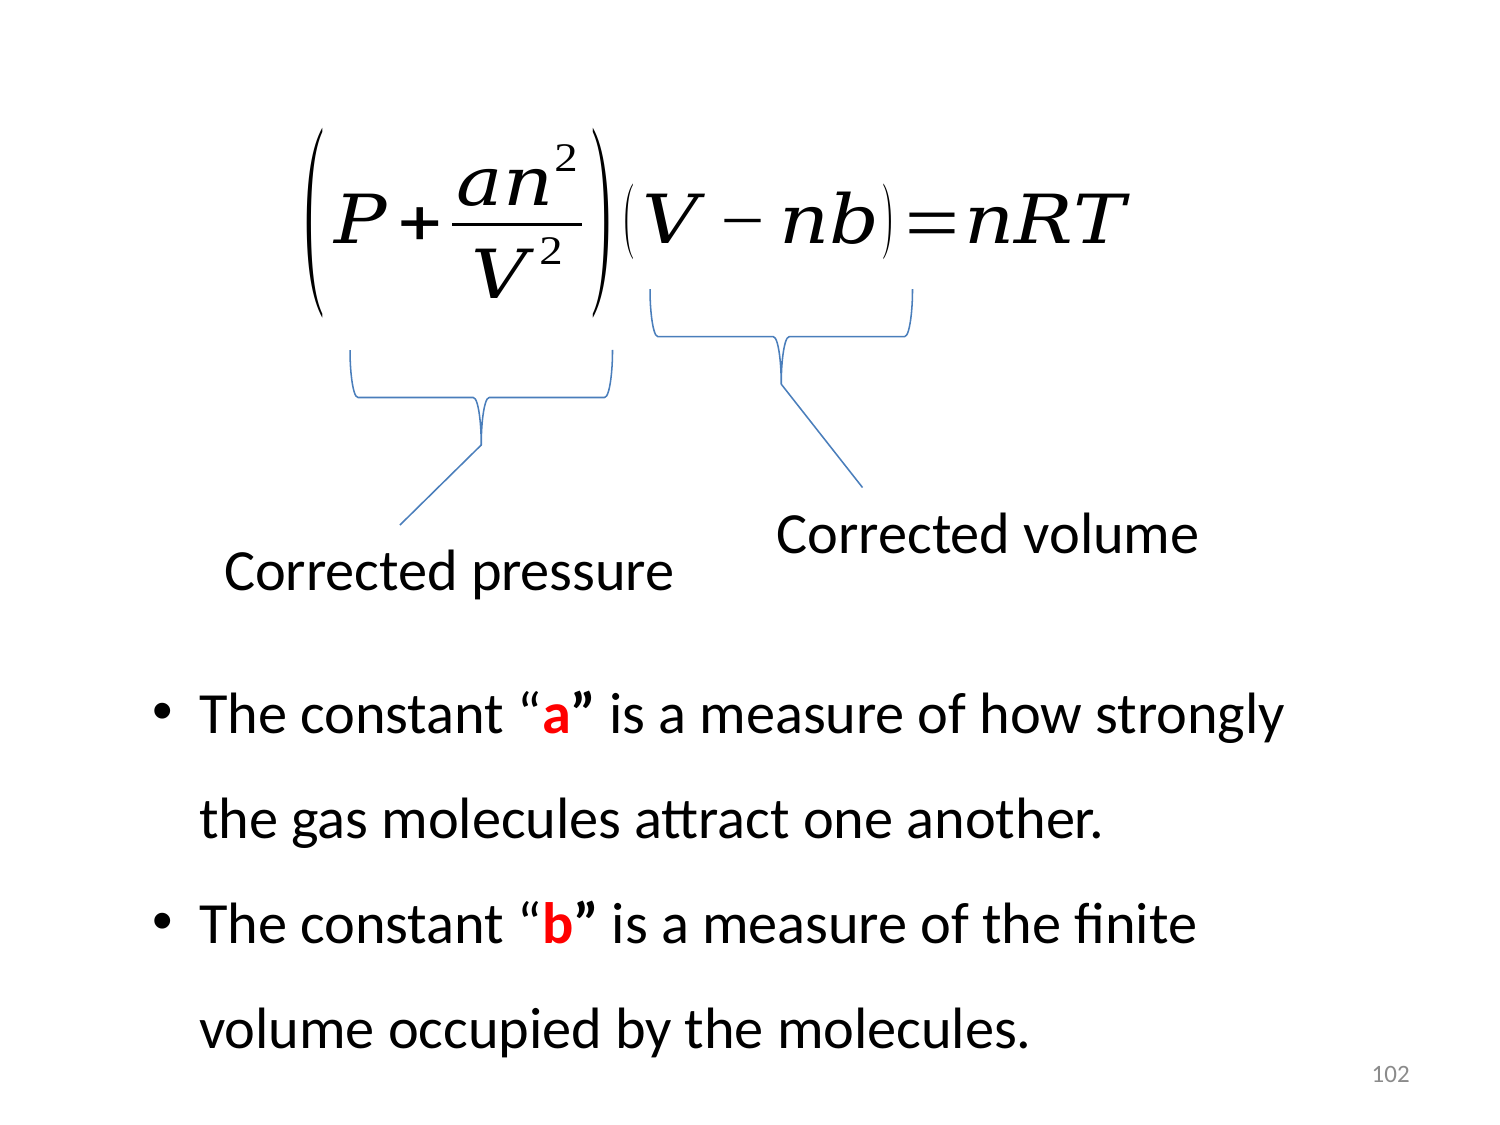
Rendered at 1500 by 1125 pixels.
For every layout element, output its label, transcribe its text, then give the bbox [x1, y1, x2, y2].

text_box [399, 444, 482, 526]
text_box [649, 289, 914, 383]
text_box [780, 383, 863, 488]
text_box The constant “a” is a measure of how strongly the gas molecules attract one another. The constant “b” is a measure of the finite volume occupied by the molecules. [137, 633, 1338, 1068]
text_box Corrected volume [762, 487, 1215, 573]
text_box [349, 349, 614, 446]
text_box Corrected pressure [209, 525, 690, 610]
slide_number 102 [1074, 1042, 1425, 1103]
